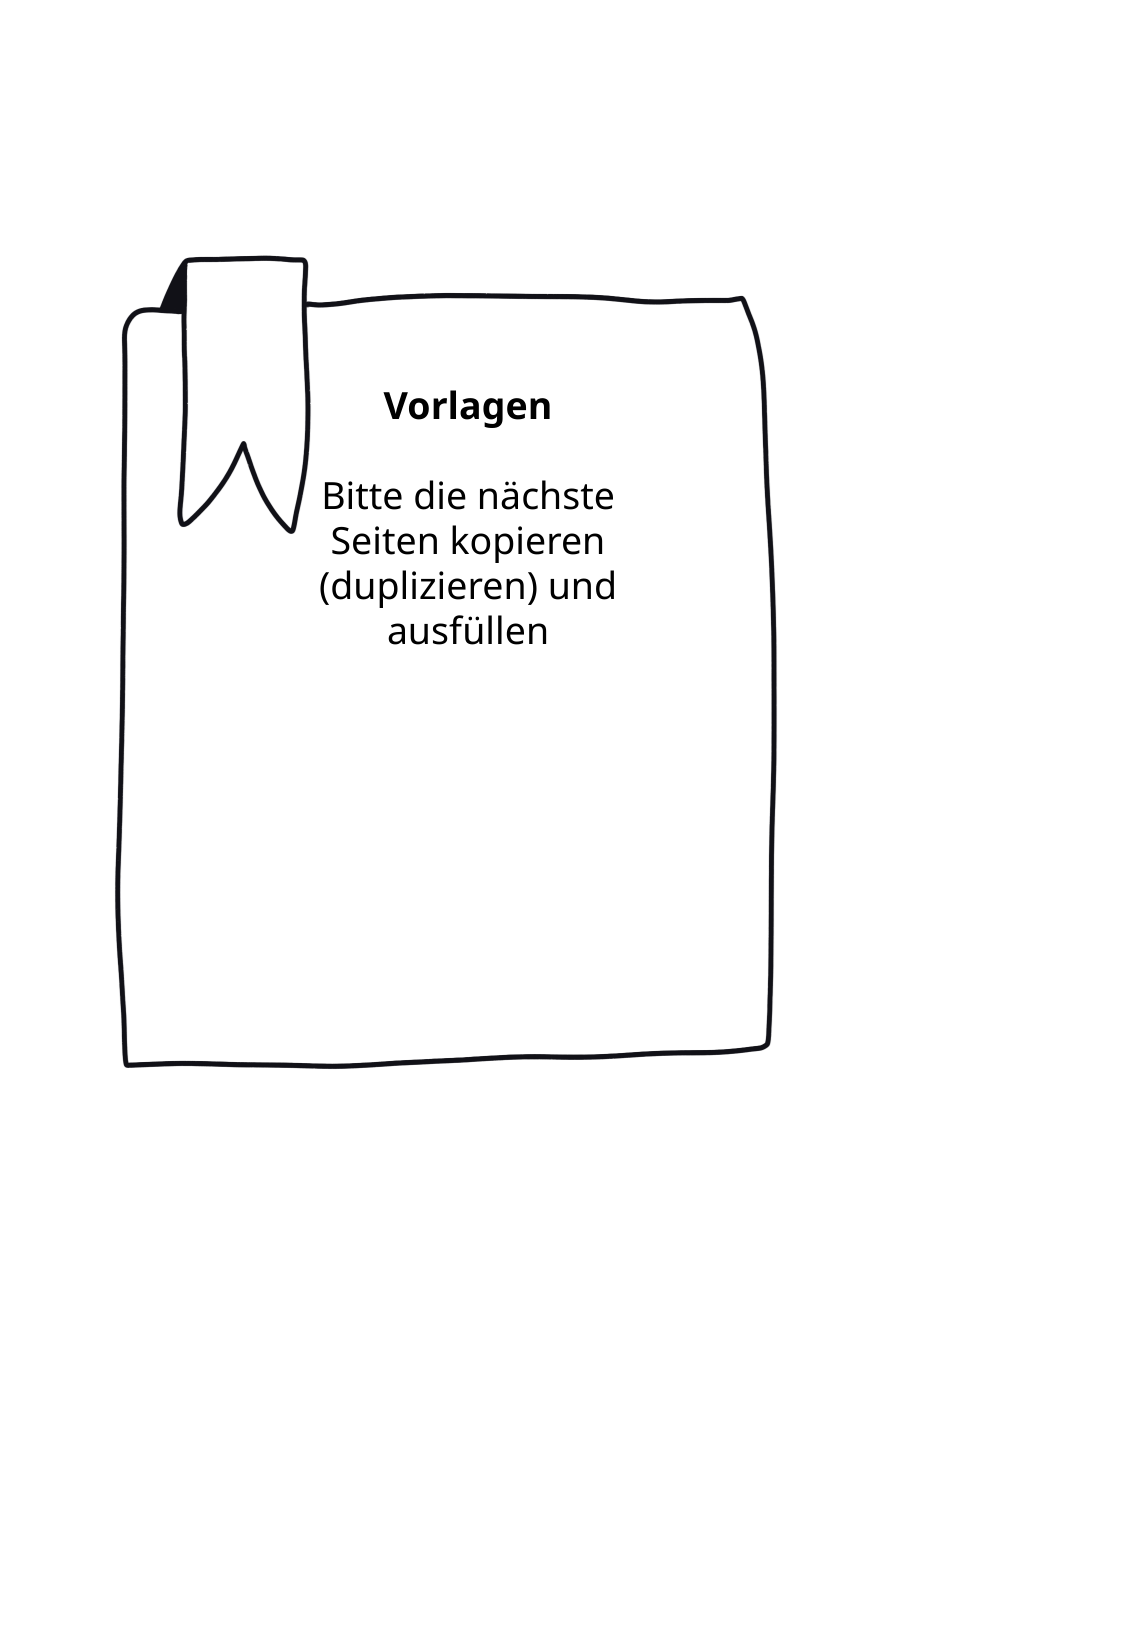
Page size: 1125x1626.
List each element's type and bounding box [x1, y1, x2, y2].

picture [0, 172, 983, 1223]
